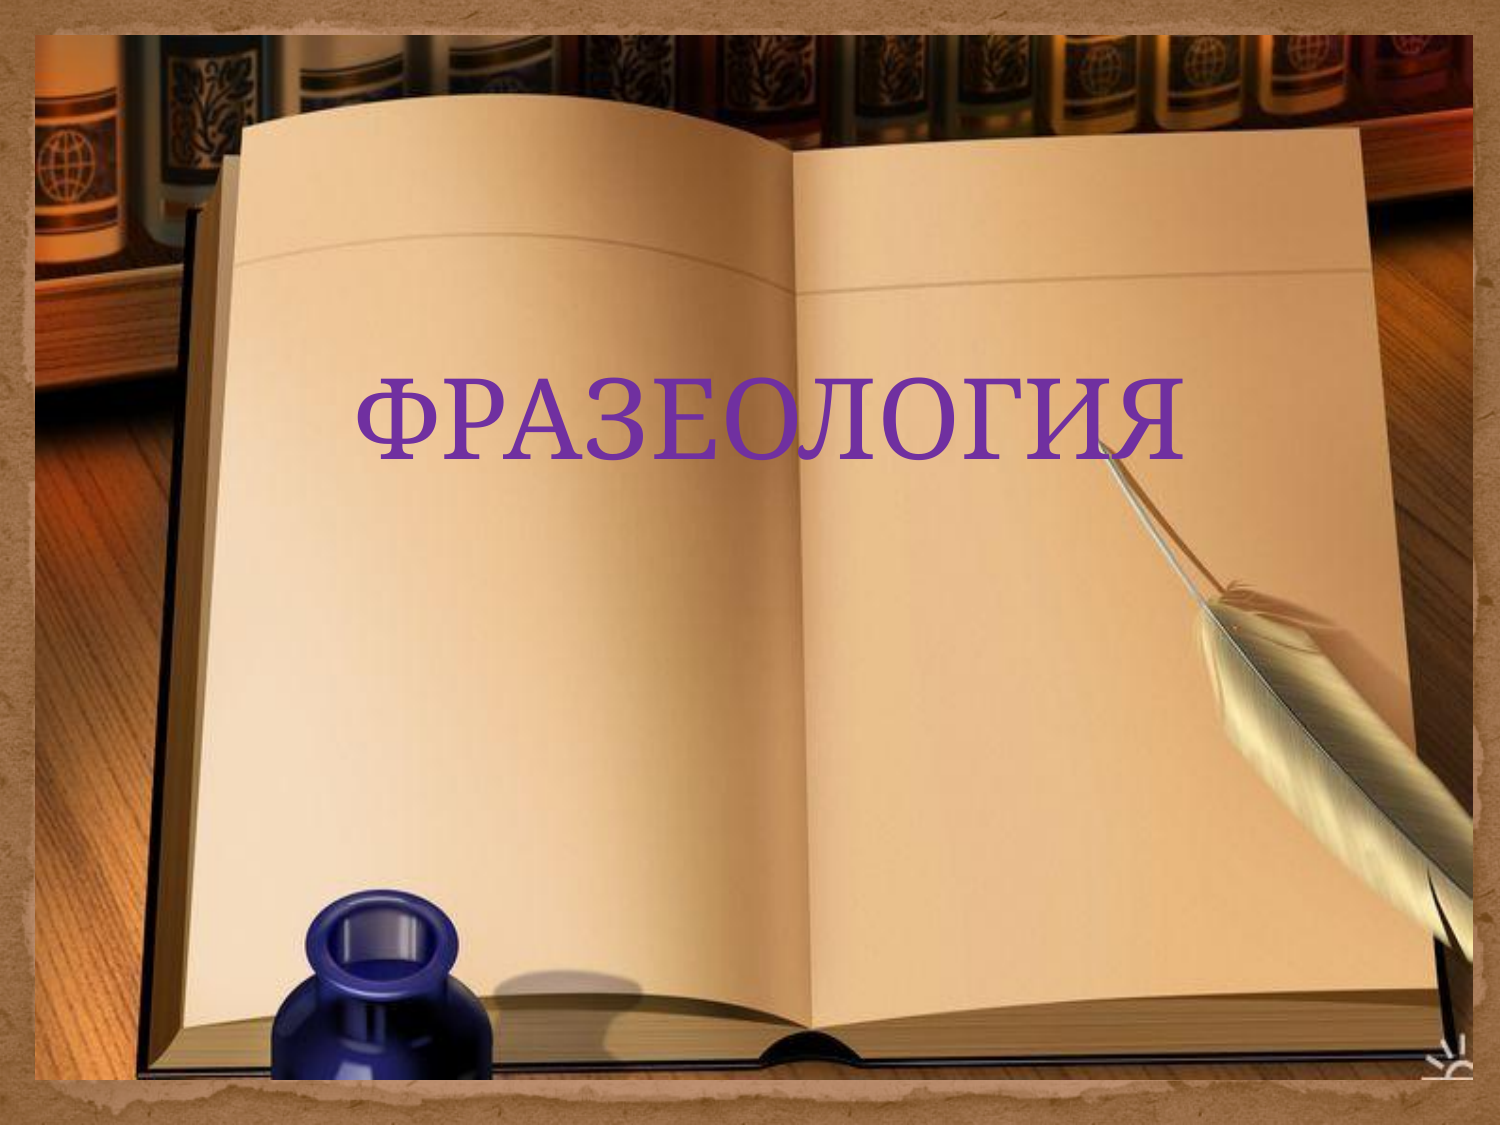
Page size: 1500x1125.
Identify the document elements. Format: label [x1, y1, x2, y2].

picture [35, 35, 1473, 1080]
